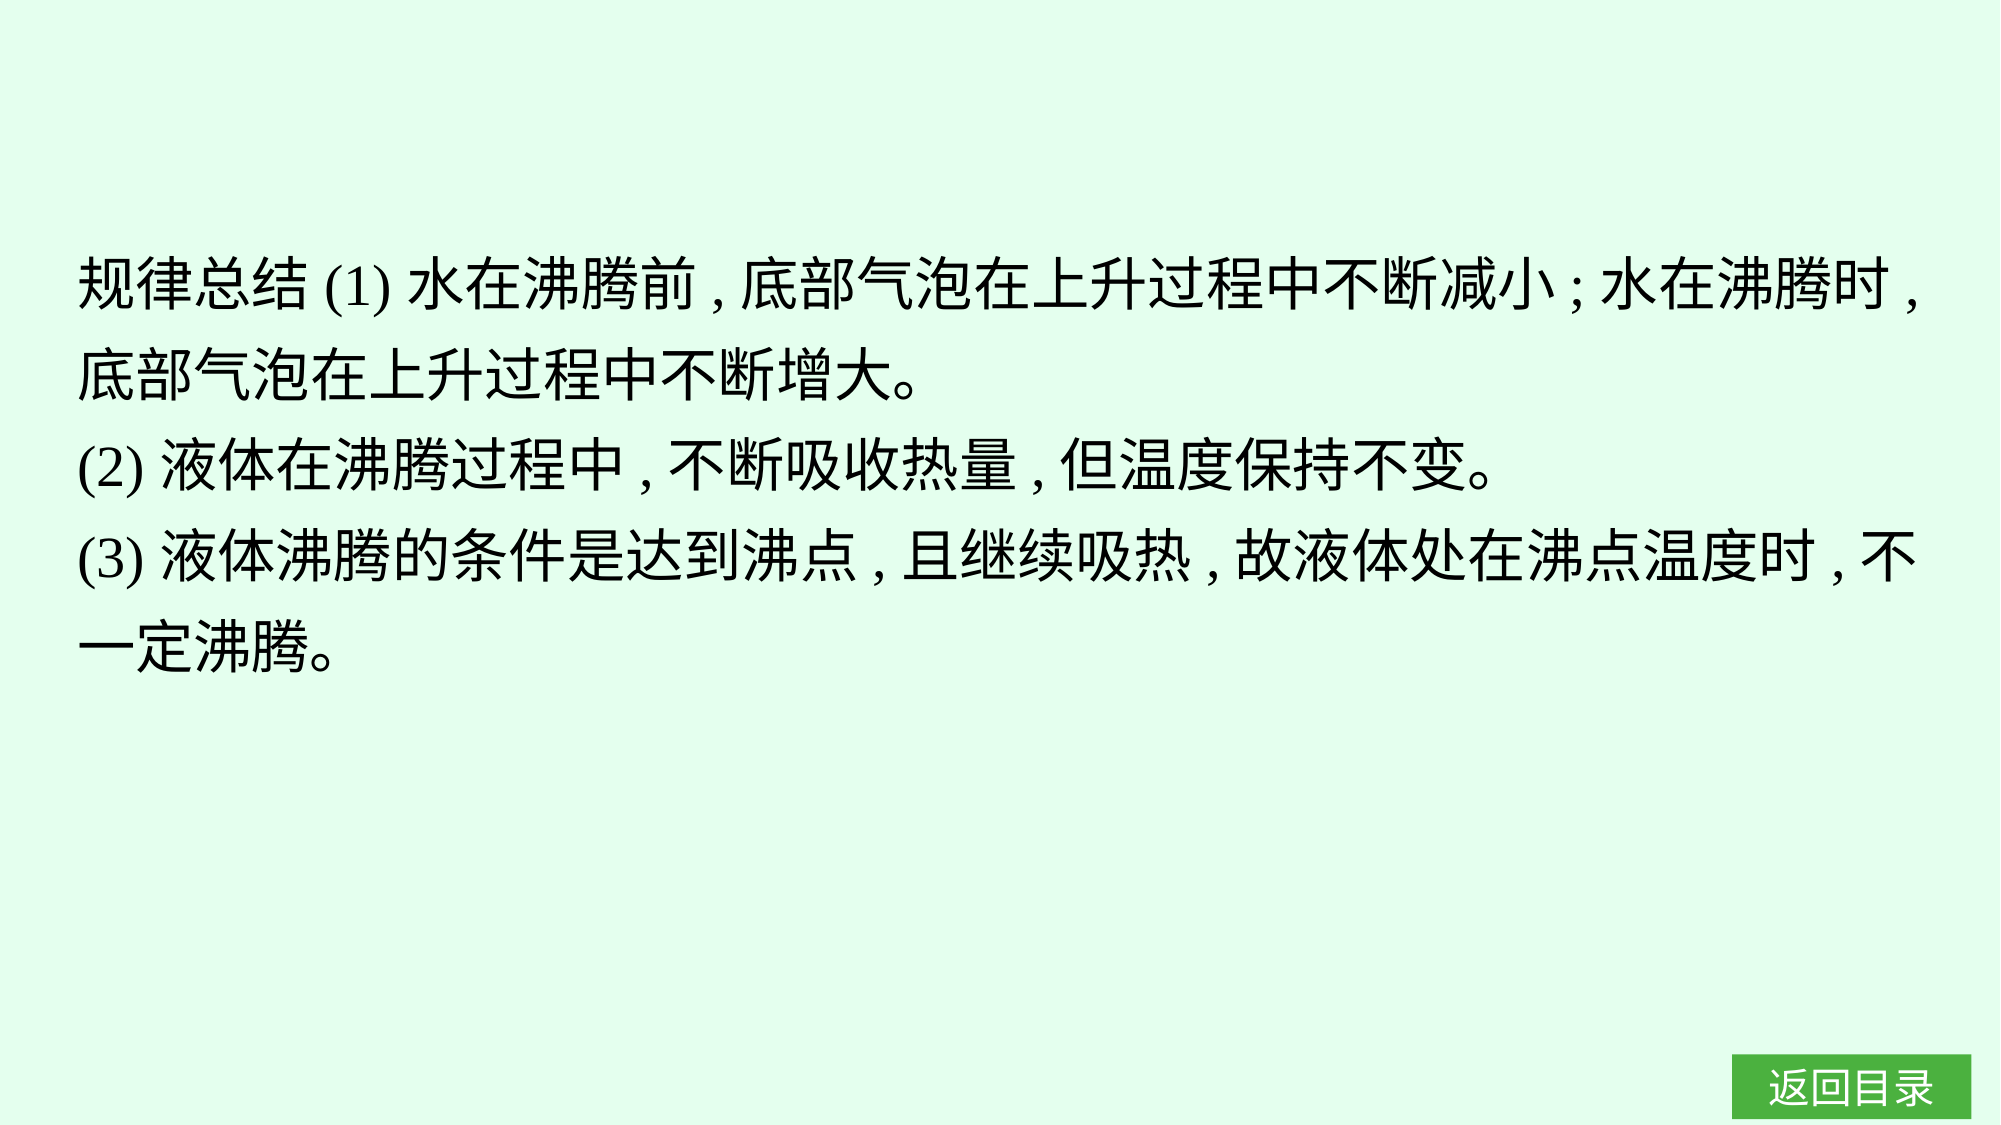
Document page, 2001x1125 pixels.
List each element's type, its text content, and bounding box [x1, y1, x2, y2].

text_box 规律总结(1)水在沸腾前,底部气泡在上升过程中不断减小;水在沸腾时,底部气泡在上升过程中不断增大。 (2)液体在沸腾过程中,不断吸收热量,但温度保持不变。 (3)液体沸腾的条件是达到沸点,且继续吸热,故液体处在沸点温度时,不一定沸腾。 [62, 218, 1938, 688]
